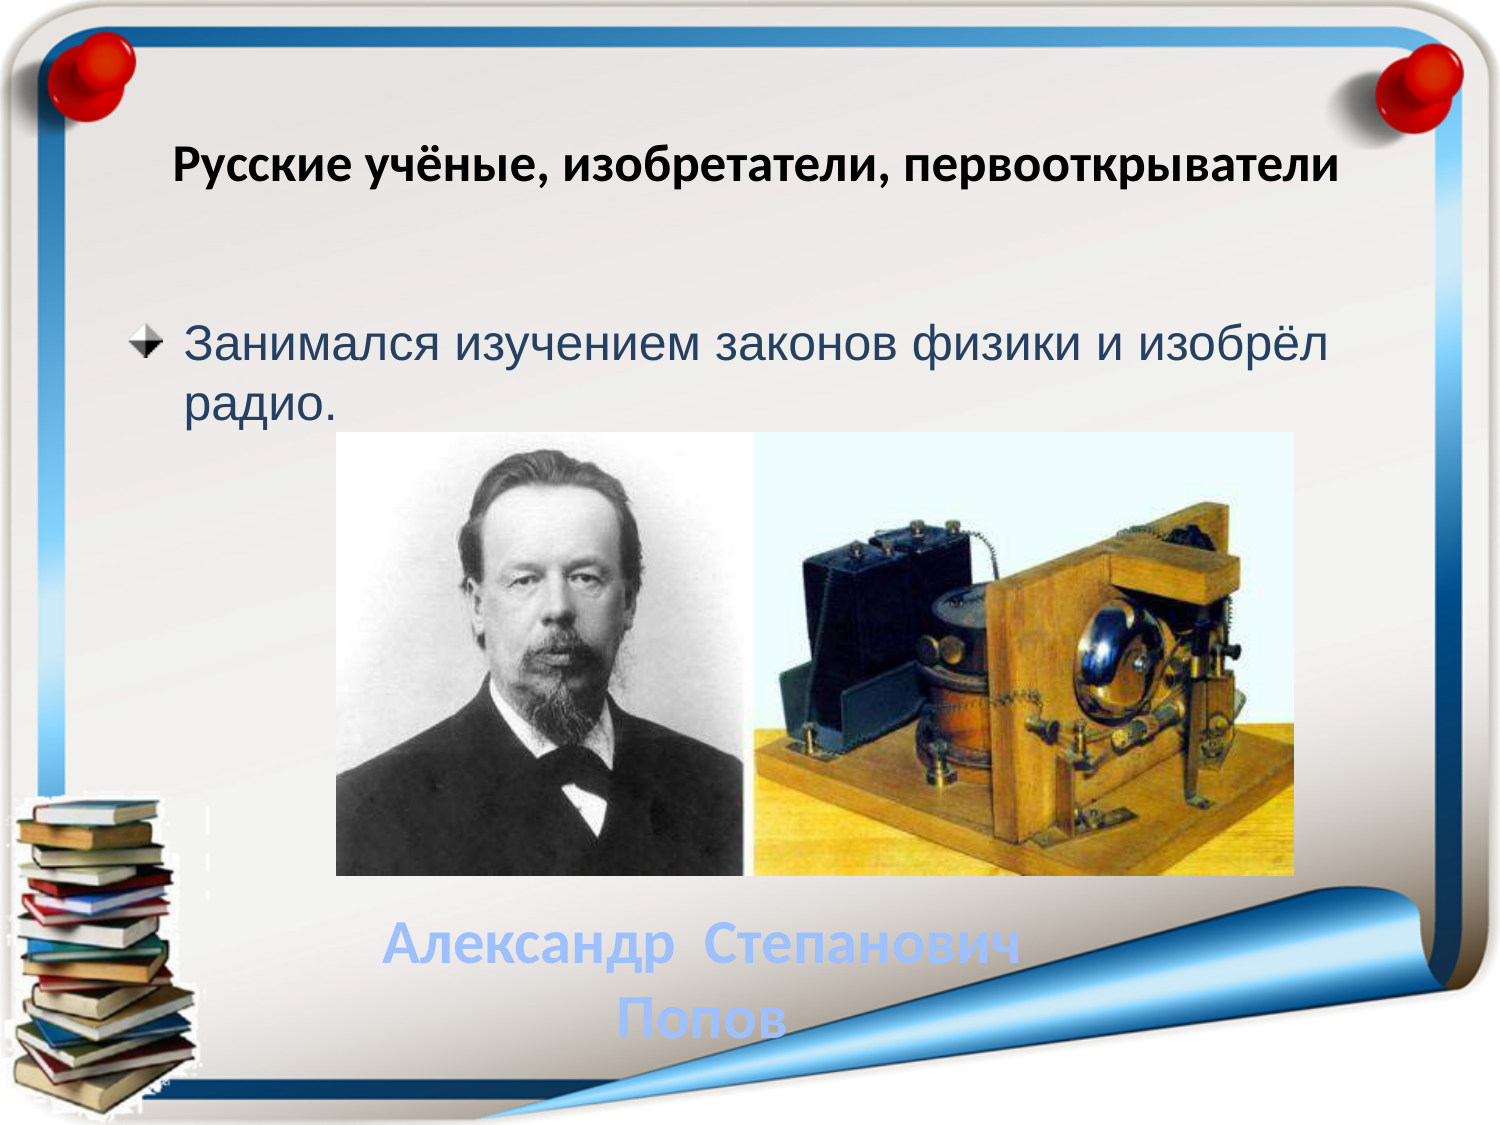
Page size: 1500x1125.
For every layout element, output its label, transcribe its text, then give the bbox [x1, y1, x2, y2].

picture [0, 0, 1500, 1125]
title Русские учёные, изобретатели, первооткрыватели [135, 90, 1378, 230]
text_box Александр Степанович Попов [277, 893, 1128, 1059]
list Занимался изучением законов физики и изобрёл радио. [111, 302, 1402, 492]
